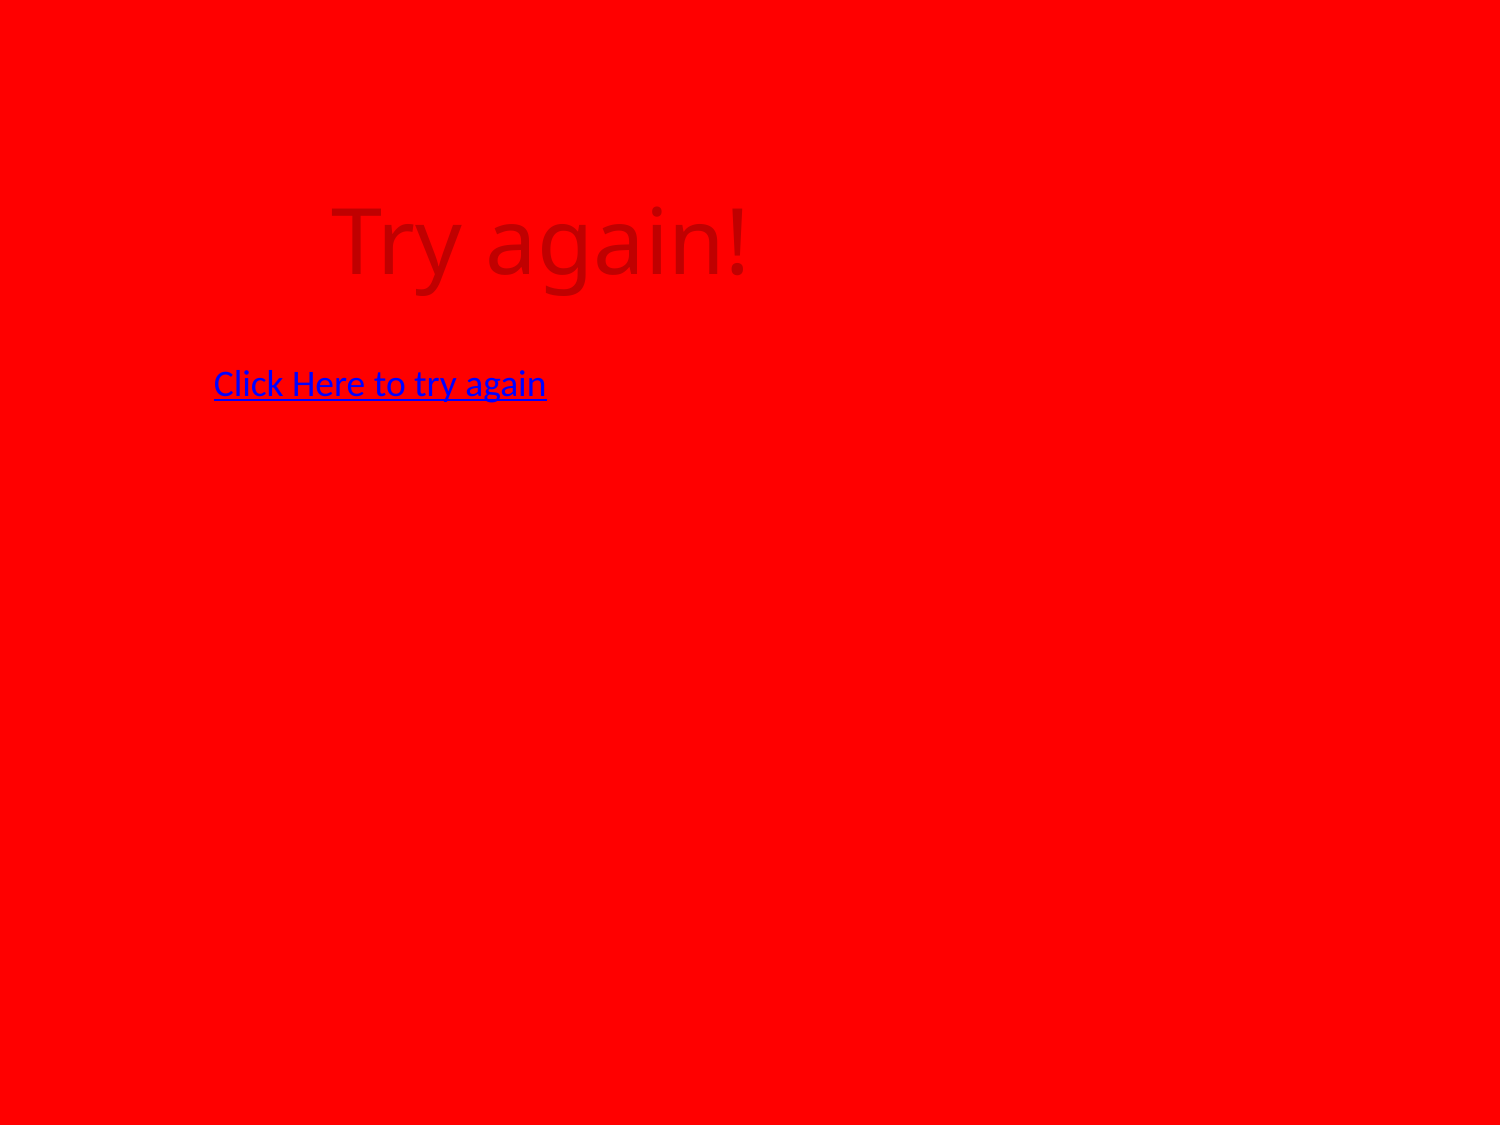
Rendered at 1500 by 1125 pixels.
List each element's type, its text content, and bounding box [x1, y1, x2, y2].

text_box Click Here to try again [199, 351, 1032, 412]
text_box Try again! [316, 175, 903, 301]
